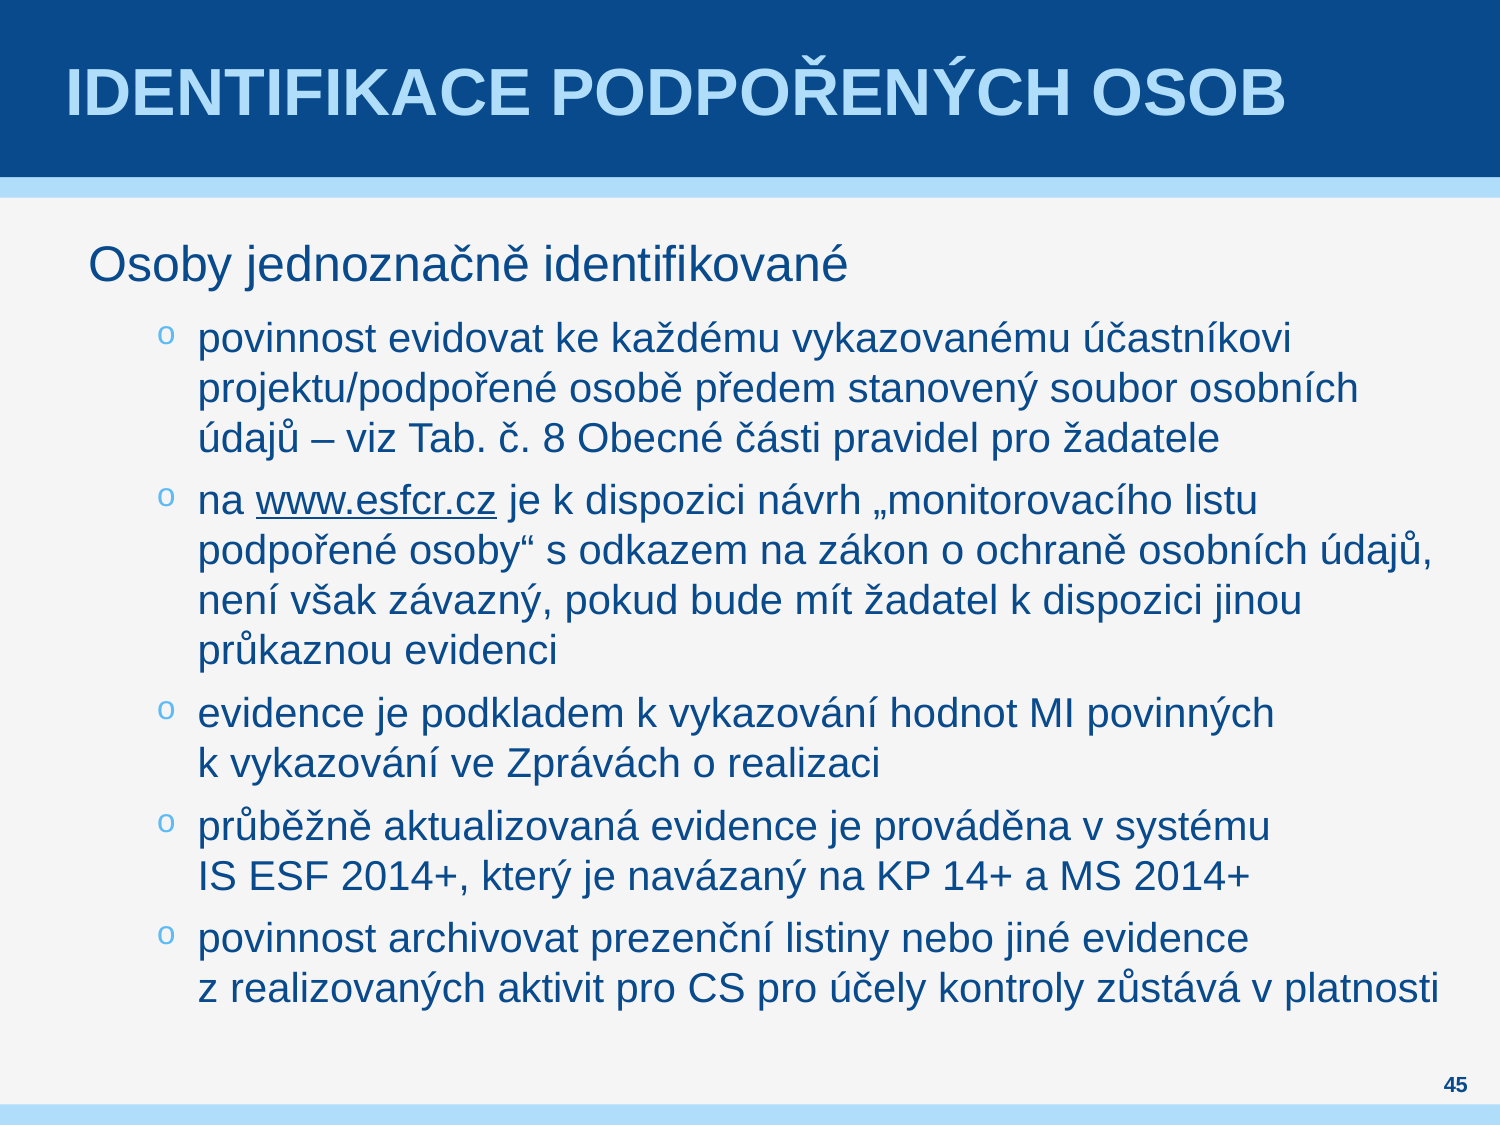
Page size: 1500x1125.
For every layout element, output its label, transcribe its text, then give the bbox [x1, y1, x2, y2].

title Identifikace podpořených osob [59, 0, 1441, 178]
slide_number 45 [1417, 1068, 1495, 1099]
list Osoby jednoznačně identifikované povinnost evidovat ke každému vykazovanému účastníkovi projektu/podpořené osobě předem stanovený soubor osobních údajů – viz Tab. č. 8 Obecné části pravidel pro žadatele na www.esfcr.cz je k dispozici návrh „monitorovacího listu podpořené osoby“ s odkazem na zákon o ochraně osobních údajů, není však závazný, pokud bude mít žadatel k dispozici jinou průkaznou evidenci evidence je podkladem k vykazování hodnot MI povinných k vykazování ve Zprávách o realizaci průběžně aktualizovaná evidence je prováděna v systému IS ESF 2014+, který je navázaný na KP 14+ a MS 2014+ povinnost archivovat prezenční listiny nebo jiné evidence z realizovaných aktivit pro CS pro účely kontroly zůstává v platnosti [88, 231, 1447, 1028]
